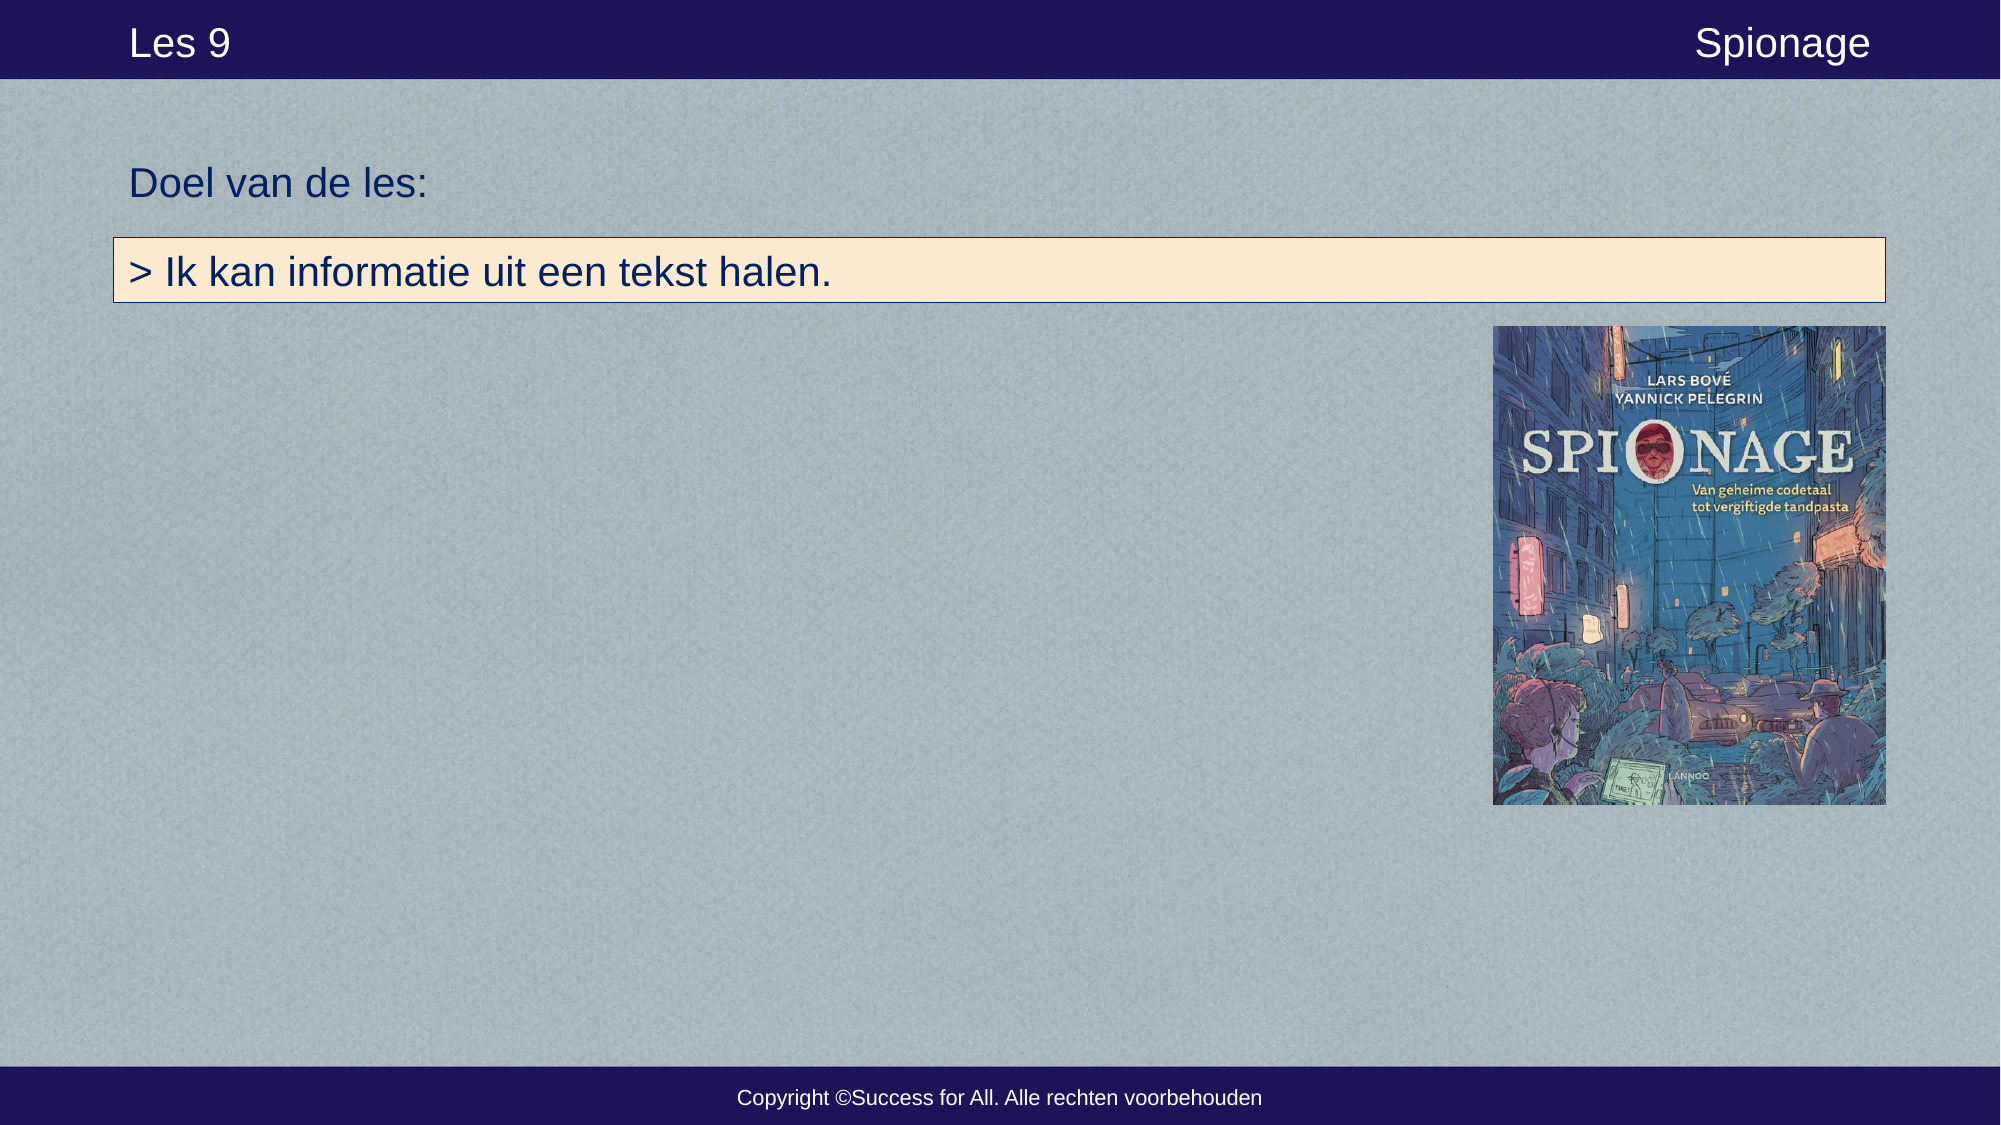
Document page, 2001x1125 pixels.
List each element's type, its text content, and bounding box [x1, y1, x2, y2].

text_box Spionage [999, 8, 1886, 73]
text_box Doel van de les: [113, 148, 1635, 214]
text_box Copyright ©Success for All. Alle rechten voorbehouden [0, 1076, 2000, 1125]
text_box Les 9 [114, 8, 354, 73]
picture [0, 0, 2001, 1125]
text_box > Ik kan informatie uit een tekst halen. [113, 237, 1886, 303]
